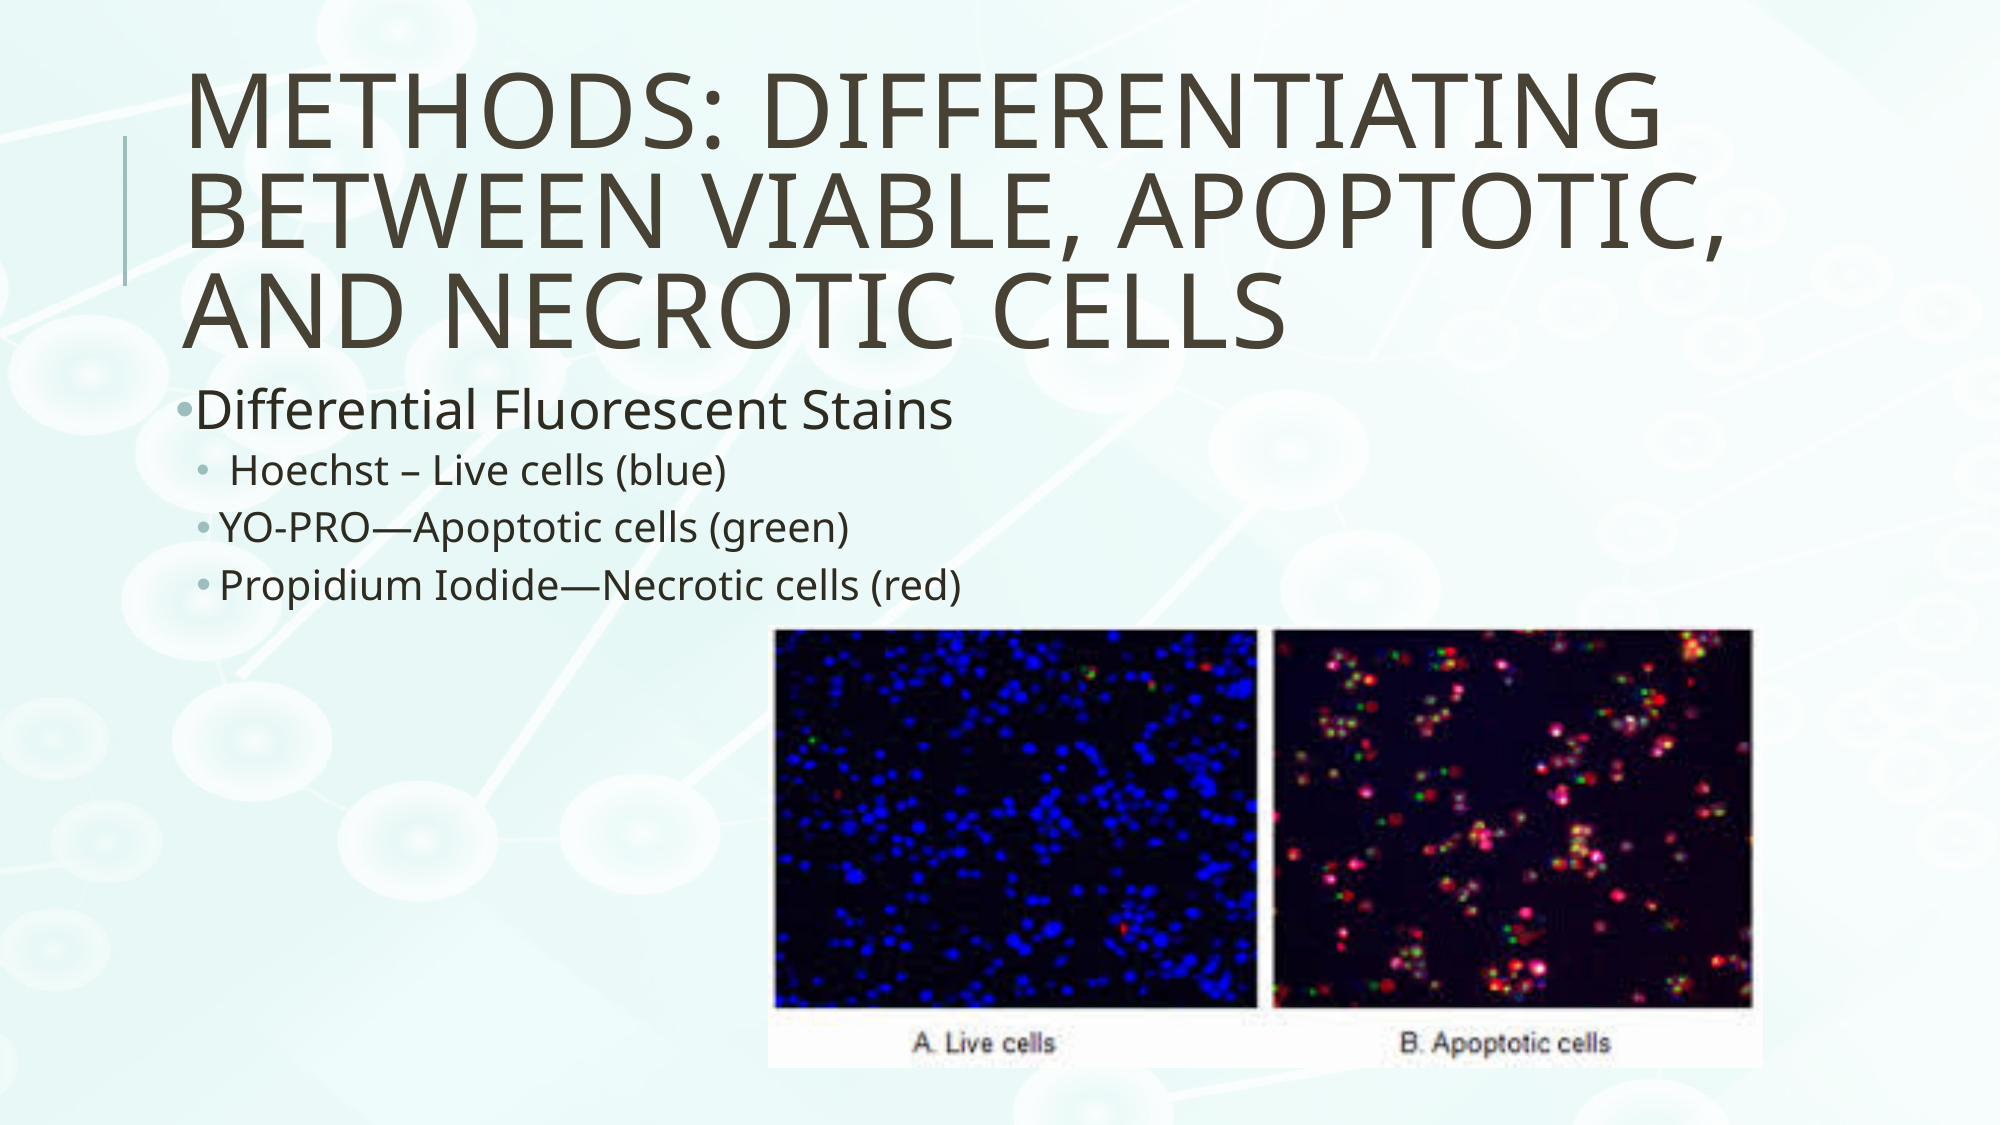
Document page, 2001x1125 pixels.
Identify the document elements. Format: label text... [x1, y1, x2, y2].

title Methods: Differentiating between viable, apoptotic, and necrotic cells [168, 96, 1763, 342]
list Differential Fluorescent Stains Hoechst – Live cells (blue) YO-PRO—Apoptotic cells (green) Propidium Iodide—Necrotic cells (red) [168, 375, 1763, 1035]
picture [768, 625, 1763, 1069]
